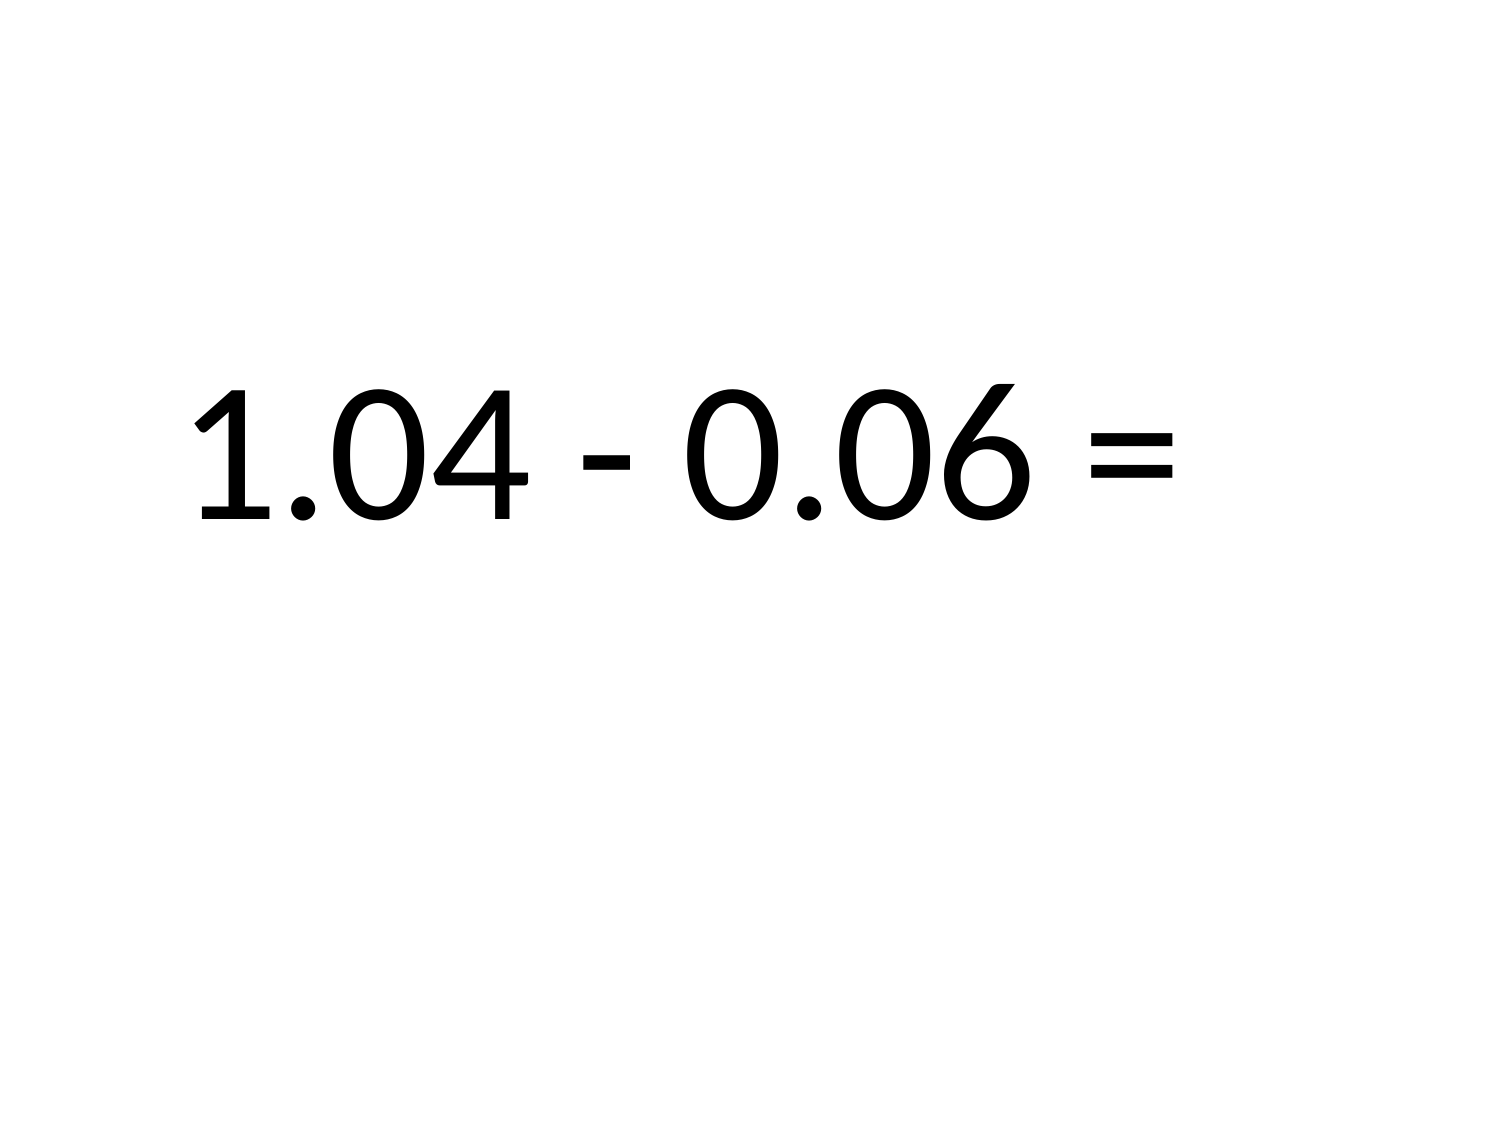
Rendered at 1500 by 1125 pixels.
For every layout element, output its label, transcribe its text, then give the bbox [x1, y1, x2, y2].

text_box 1.04 - 0.06 = [162, 312, 1388, 568]
